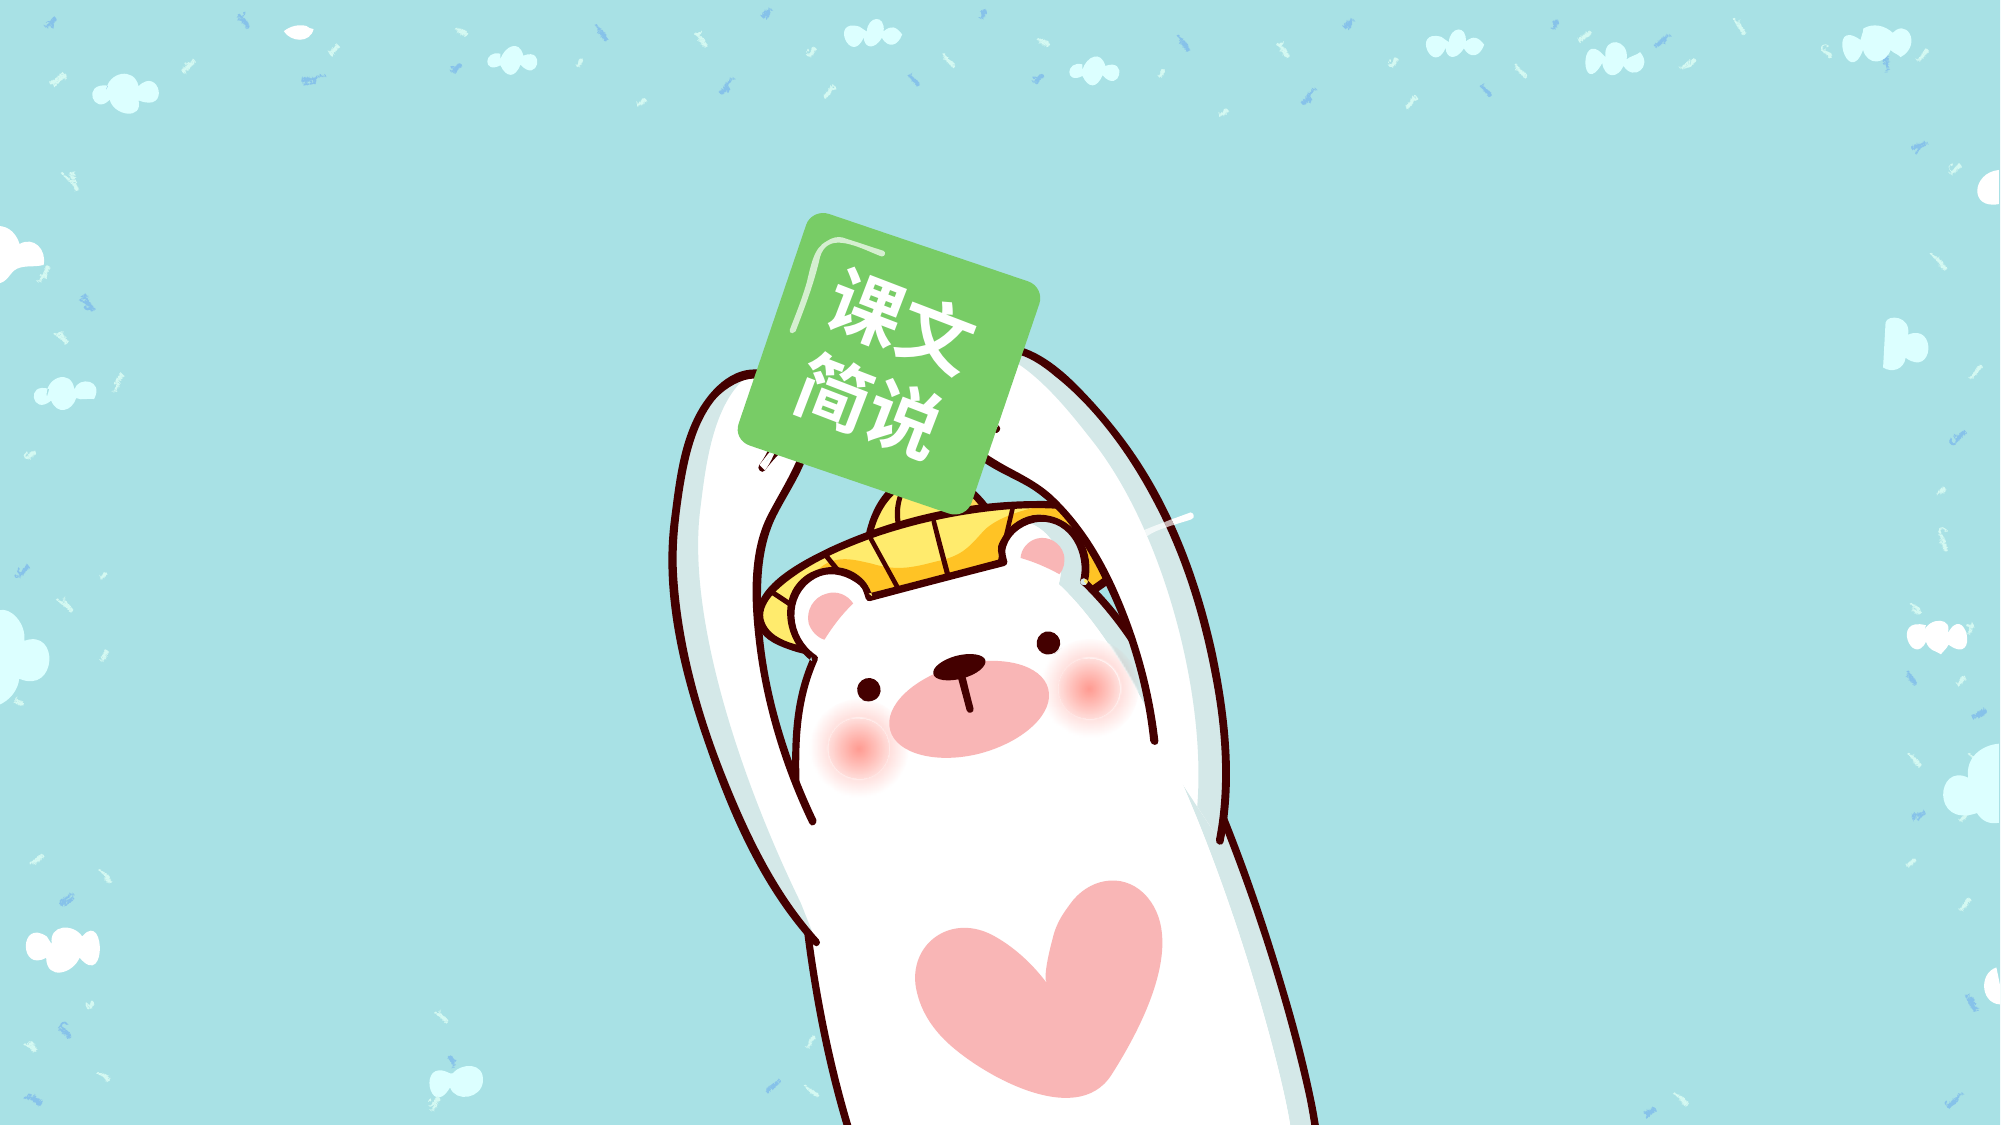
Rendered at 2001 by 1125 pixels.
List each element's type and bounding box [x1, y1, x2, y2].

picture [668, 212, 1353, 1125]
